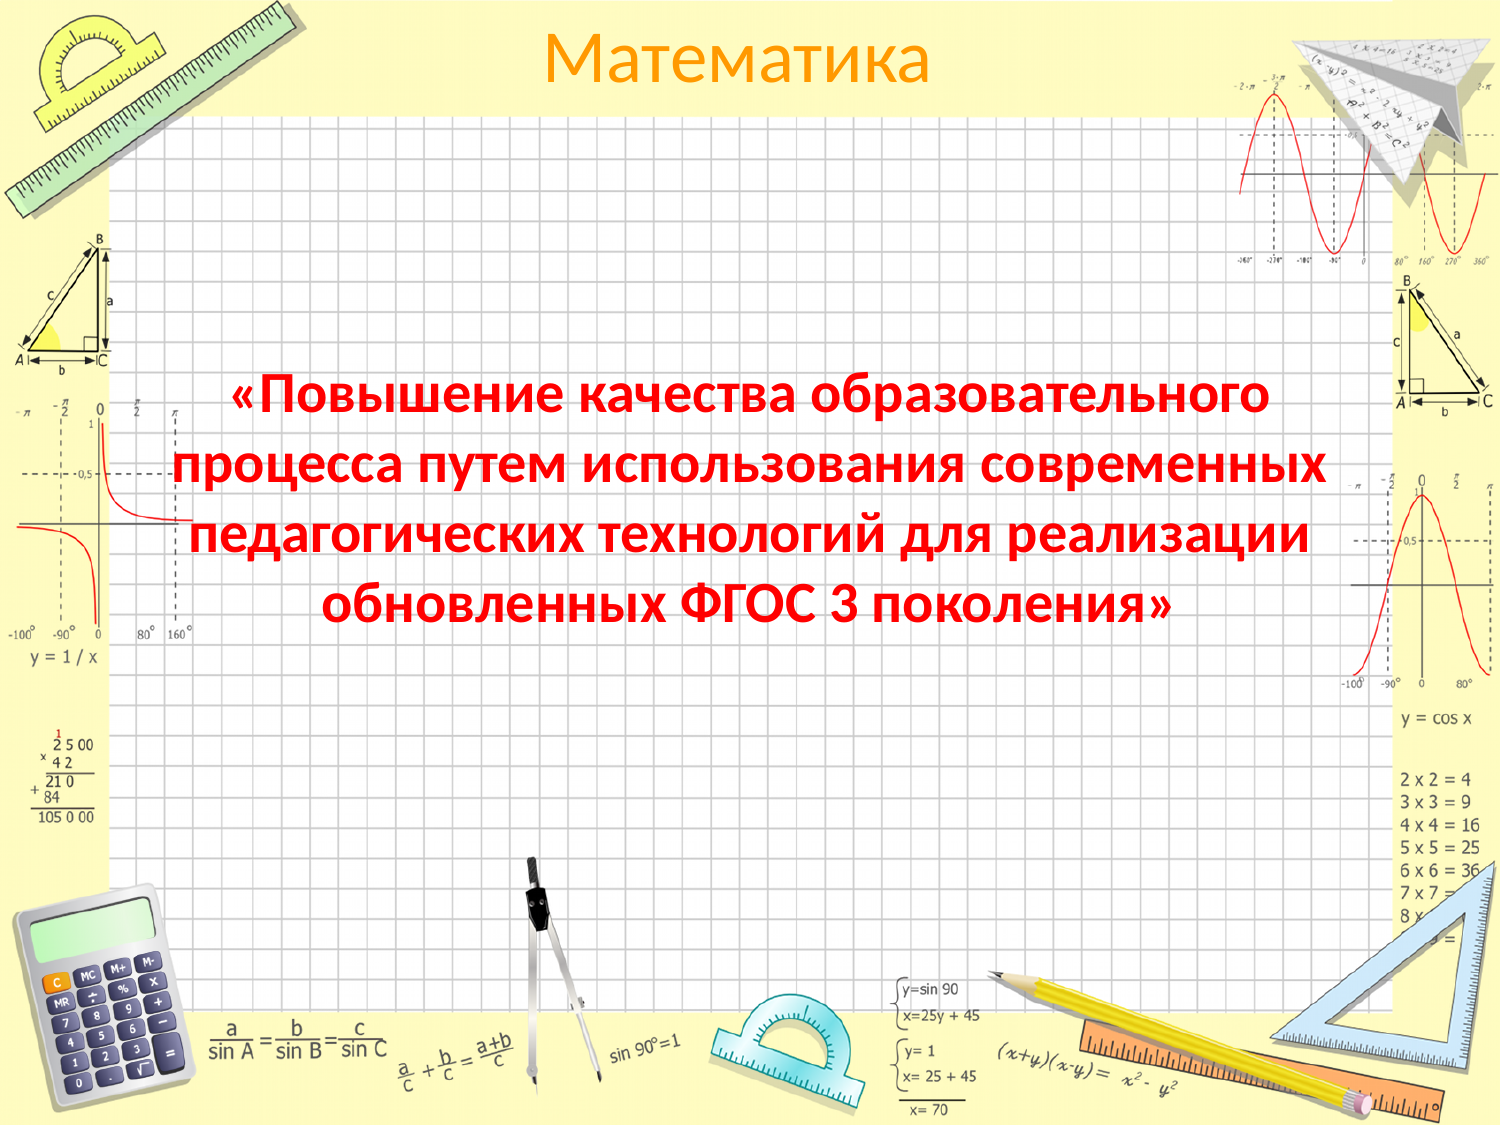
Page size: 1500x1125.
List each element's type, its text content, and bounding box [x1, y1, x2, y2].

title «Повышение качества образовательного процесса путем использования современных педагогических технологий для реализации обновленных ФГОС 3 поколения» [112, 373, 1388, 615]
picture [0, 0, 1500, 1125]
